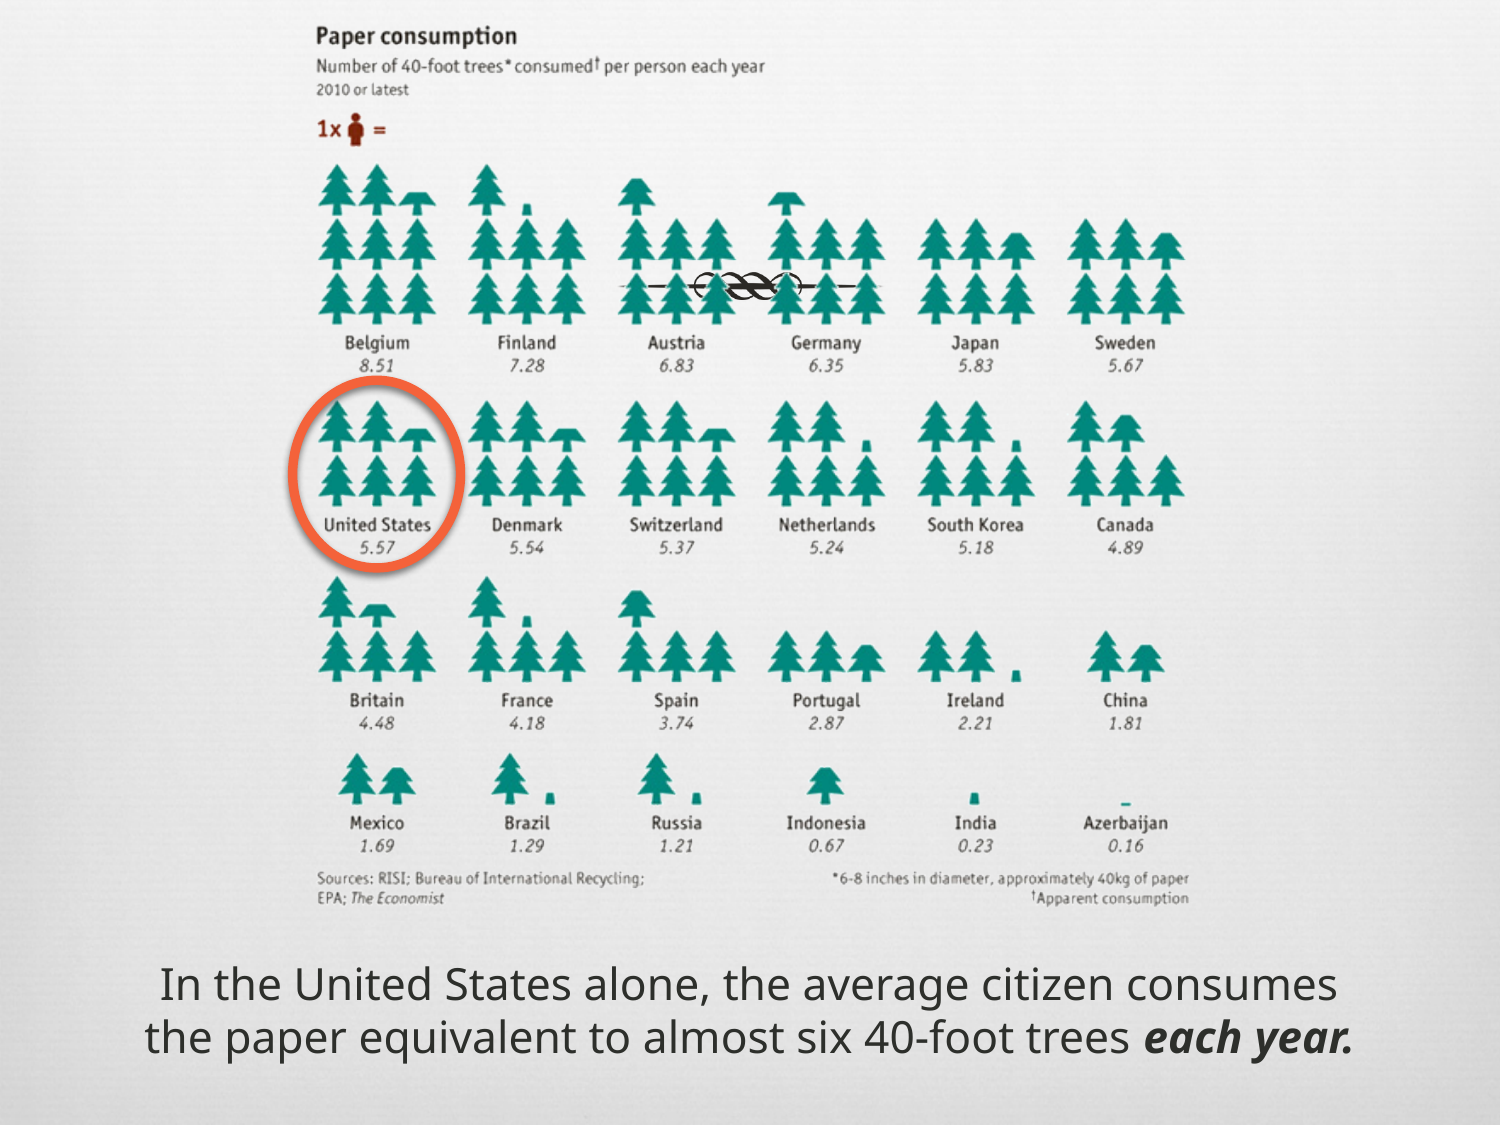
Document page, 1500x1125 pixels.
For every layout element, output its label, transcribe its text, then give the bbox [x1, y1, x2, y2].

list In the United States alone, the average citizen consumes the paper equivalent to almost six 40-foot trees each year. [112, 948, 1388, 1120]
picture [278, 1, 1220, 922]
